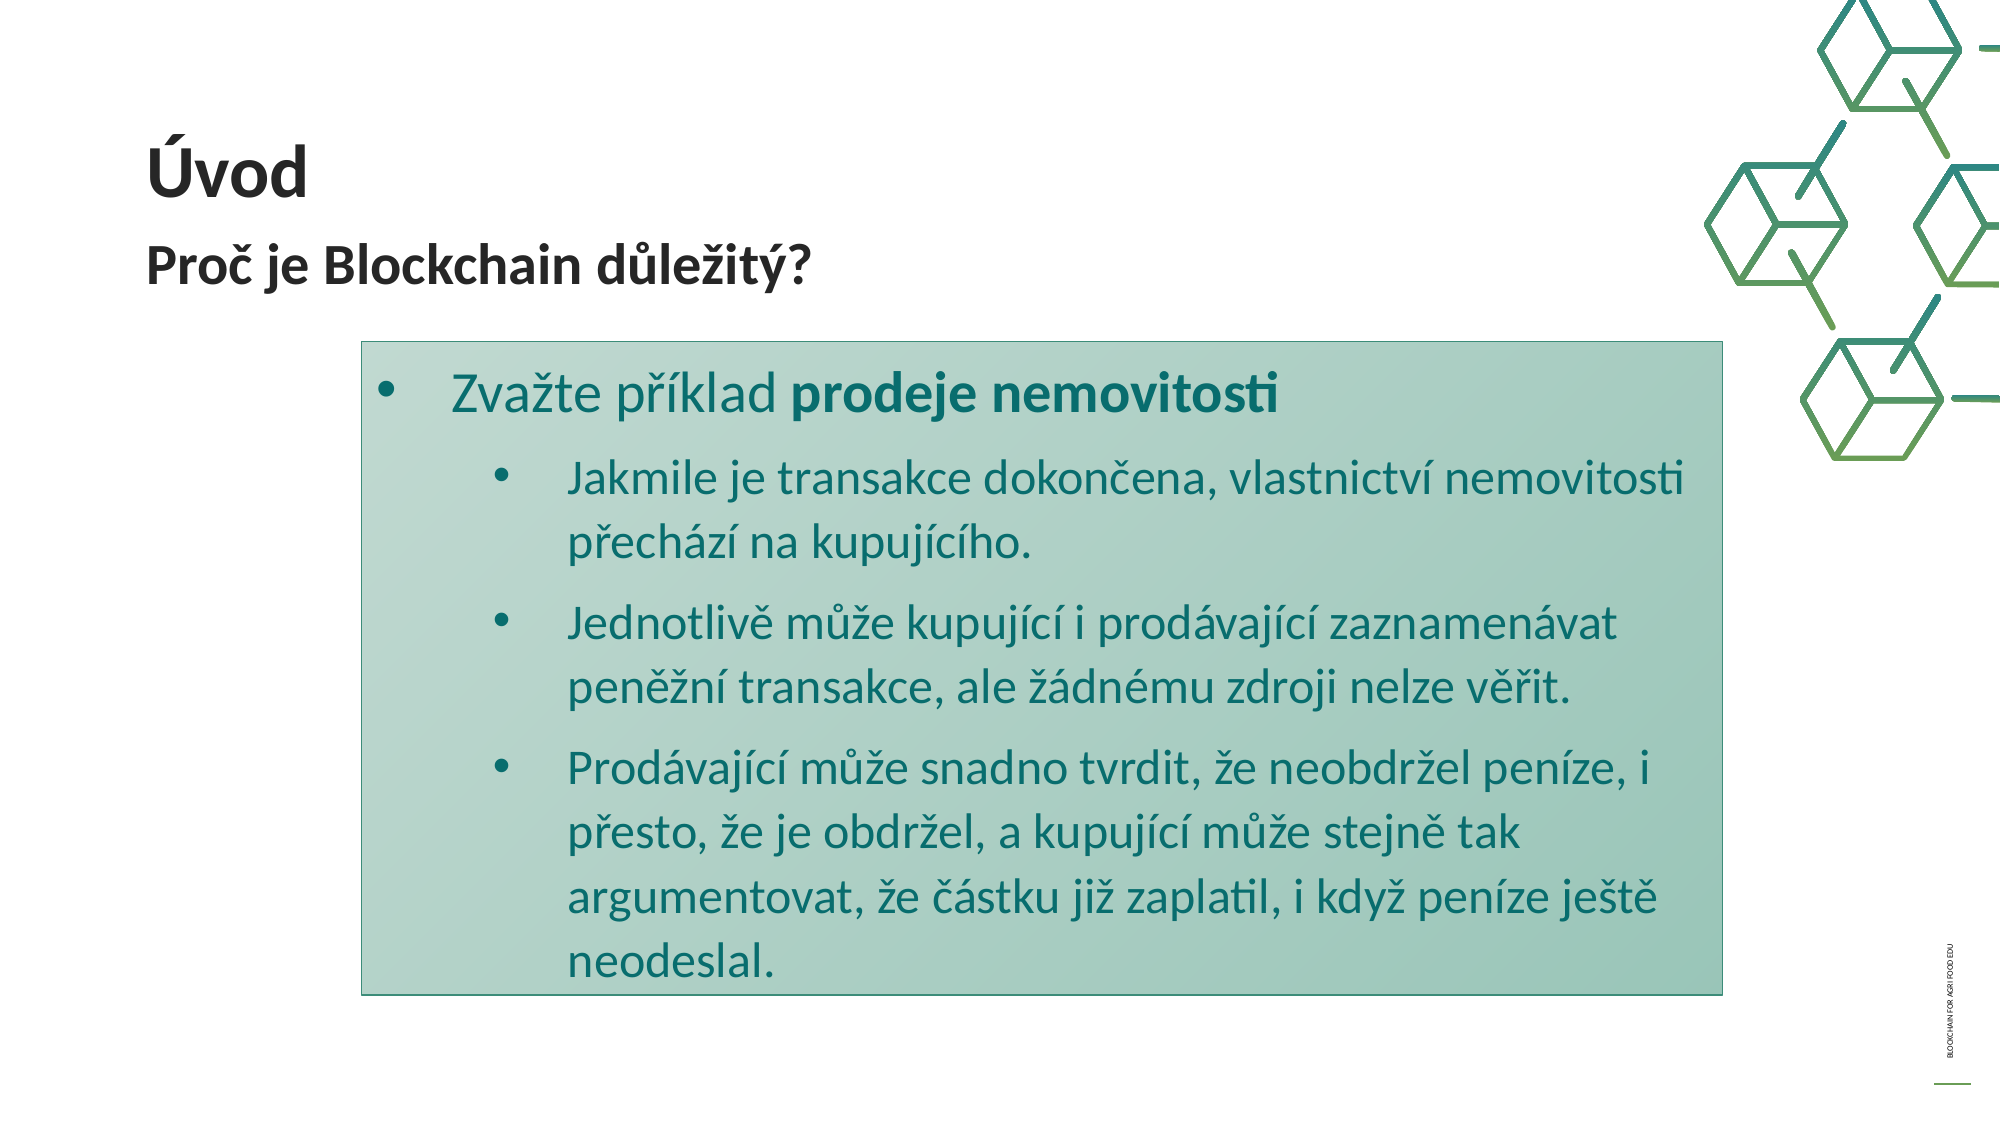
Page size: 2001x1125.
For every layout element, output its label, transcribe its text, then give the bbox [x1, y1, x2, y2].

text_box Zvažte příklad prodeje nemovitosti Jakmile je transakce dokončena, vlastnictví nemovitosti přechází na kupujícího. Jednotlivě může kupující i prodávající zaznamenávat peněžní transakce, ale žádnému zdroji nelze věřit. Prodávající může snadno tvrdit, že neobdržel peníze, i přesto, že je obdržel, a kupující může stejně tak argumentovat, že částku již zaplatil, i když peníze ještě neodeslal. [361, 341, 1723, 995]
list Úvod Proč je Blockchain důležitý? [130, 124, 1698, 337]
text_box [1703, 0, 2000, 462]
